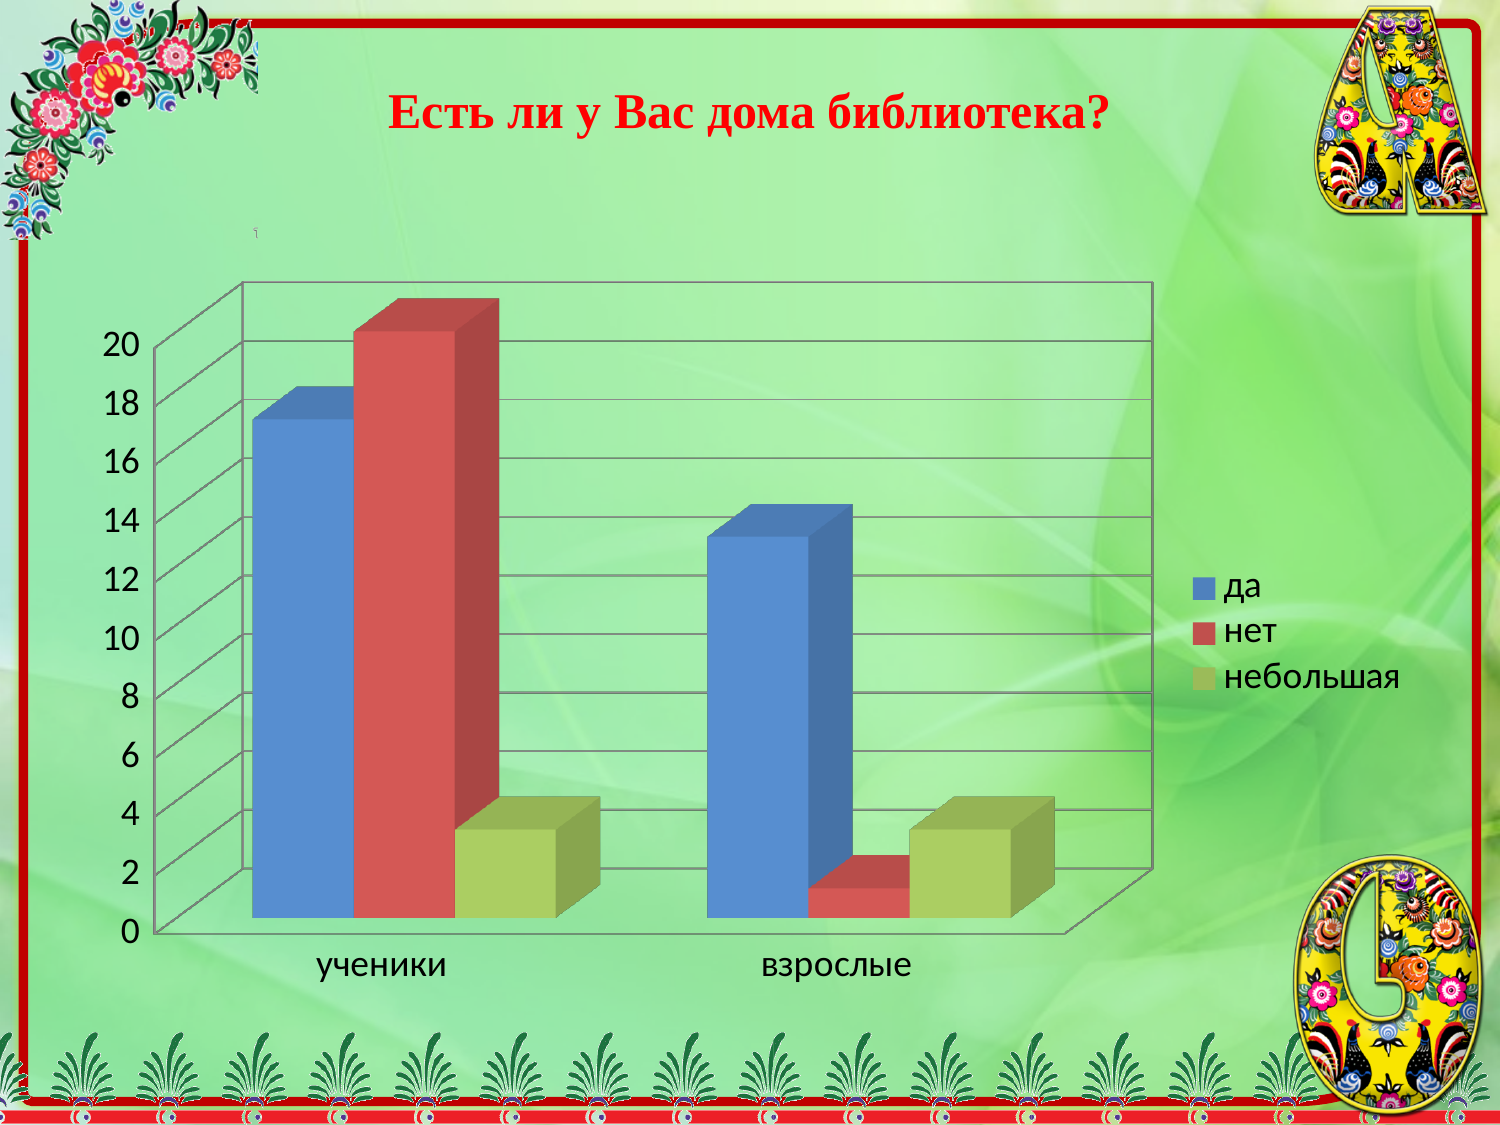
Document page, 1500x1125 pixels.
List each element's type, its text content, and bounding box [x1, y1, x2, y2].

picture [0, 0, 1500, 1125]
chart [74, 262, 1426, 1006]
title Есть ли у Вас дома библиотека? [75, 45, 1425, 233]
